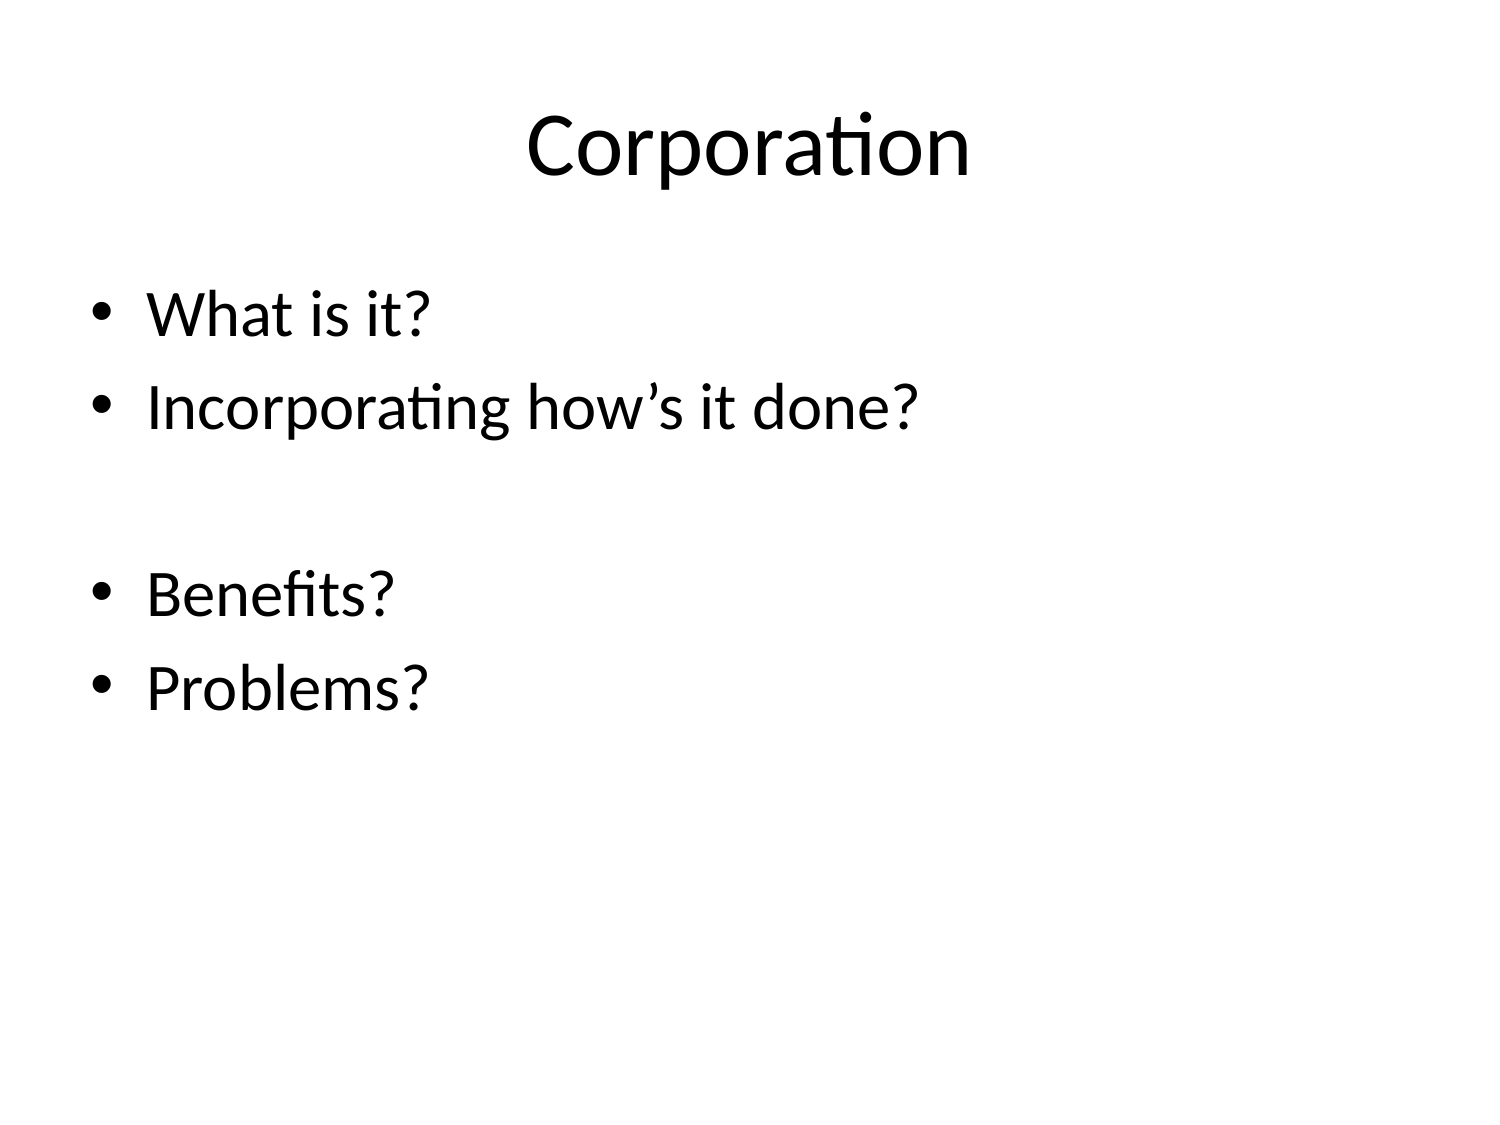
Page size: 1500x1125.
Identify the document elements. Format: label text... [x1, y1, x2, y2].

title Corporation [75, 45, 1425, 233]
list What is it? Incorporating how’s it done? Benefits? Problems? [75, 262, 1425, 1005]
